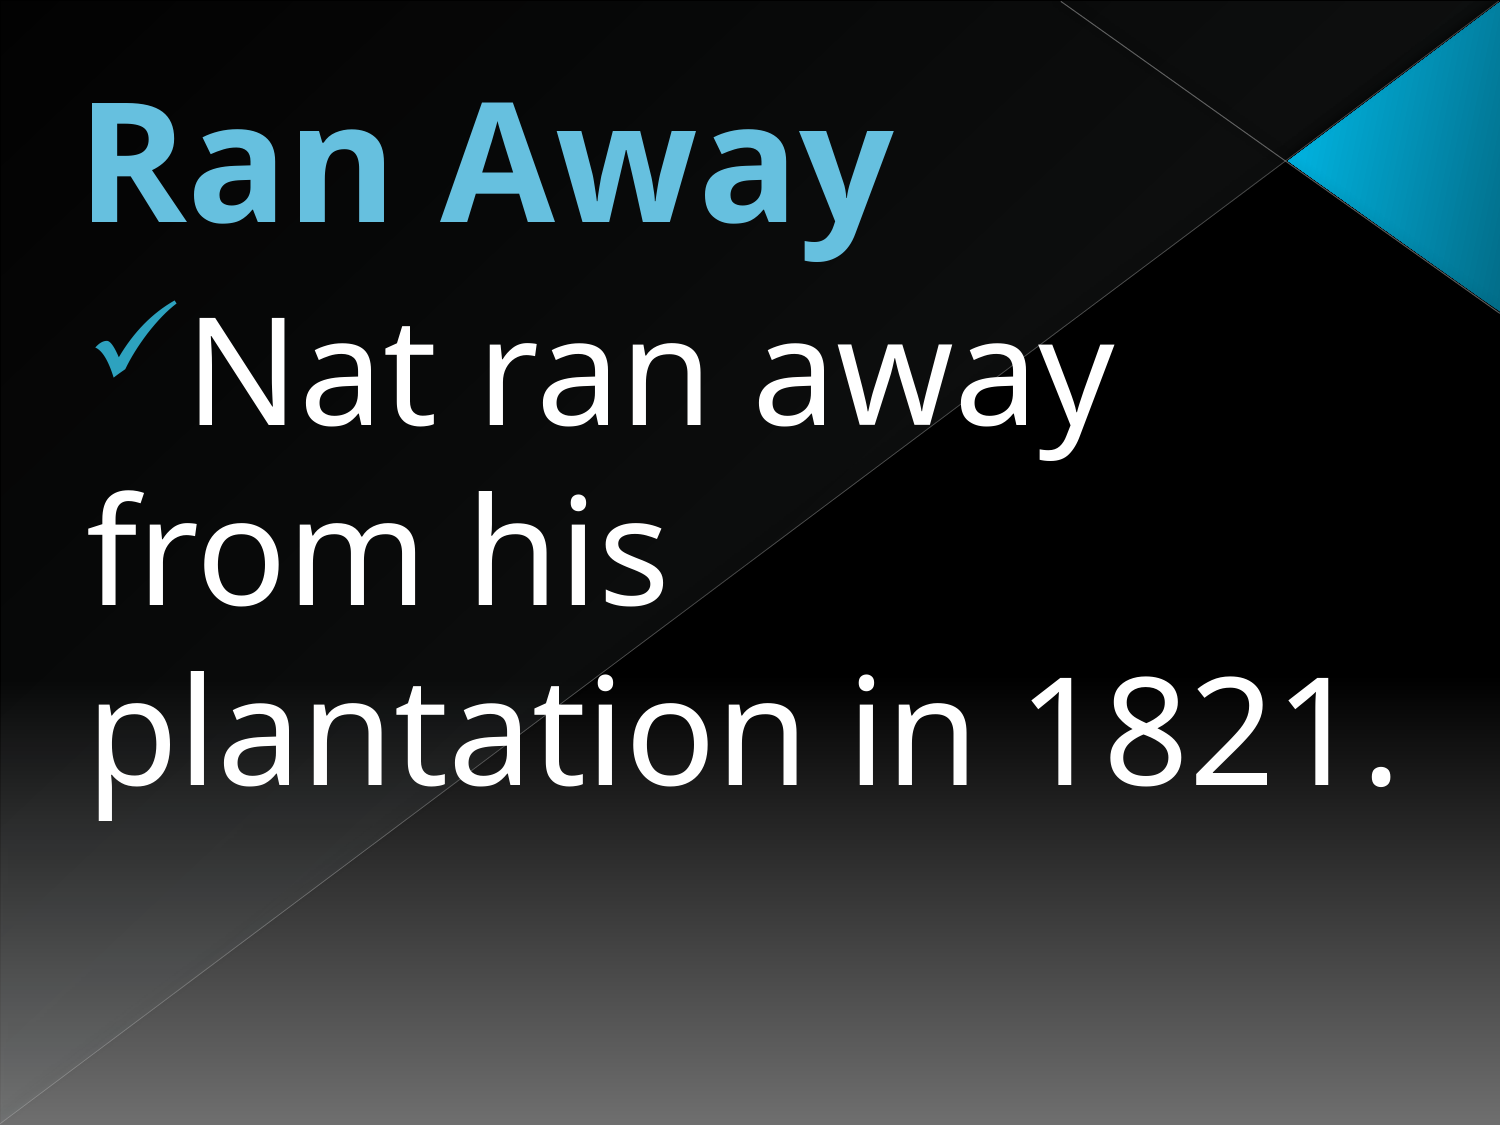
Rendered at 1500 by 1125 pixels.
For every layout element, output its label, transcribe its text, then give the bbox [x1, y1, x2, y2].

list Nat ran away from his plantation in 1821. [62, 267, 1425, 1088]
title Ran Away [62, 44, 1250, 267]
